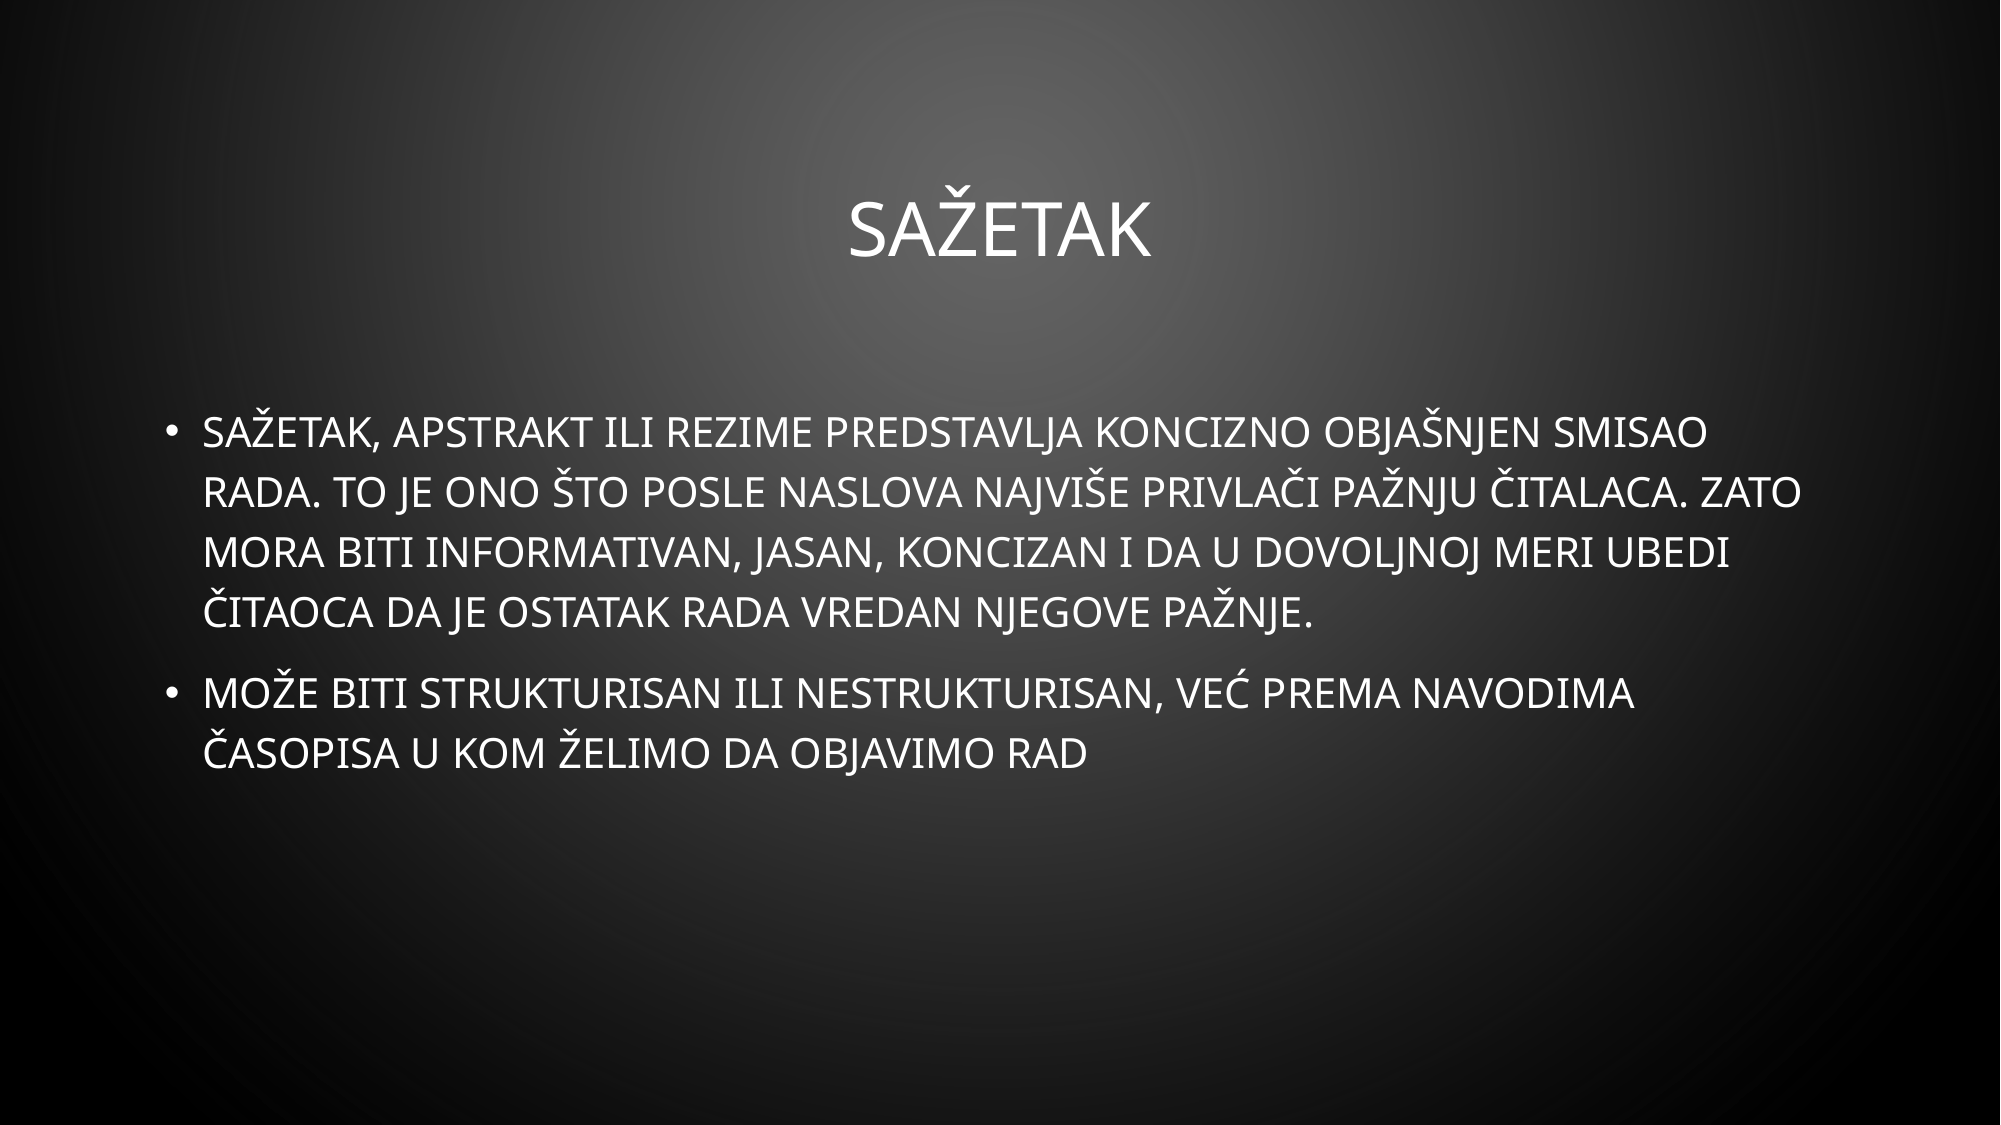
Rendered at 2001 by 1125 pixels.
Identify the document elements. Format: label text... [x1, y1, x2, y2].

list Sažetak, apstrakt ili rezime predstavlja koncizno objašnjen smisao rada. To je ono što posle naslova najviše privlači pažnju čitalaca. Zato mora biti informativan, jasan, koncizan i da u dovoljnoj meri ubedi čitaoca da je ostatak rada vredan njegove pažnje. Može biti strukturisan ili nestrukturisan, već prema navodima časopisa u kom želimo da objavimo rad [149, 388, 1851, 950]
picture [0, 0, 2000, 1125]
title Sažetak [149, 101, 1851, 364]
